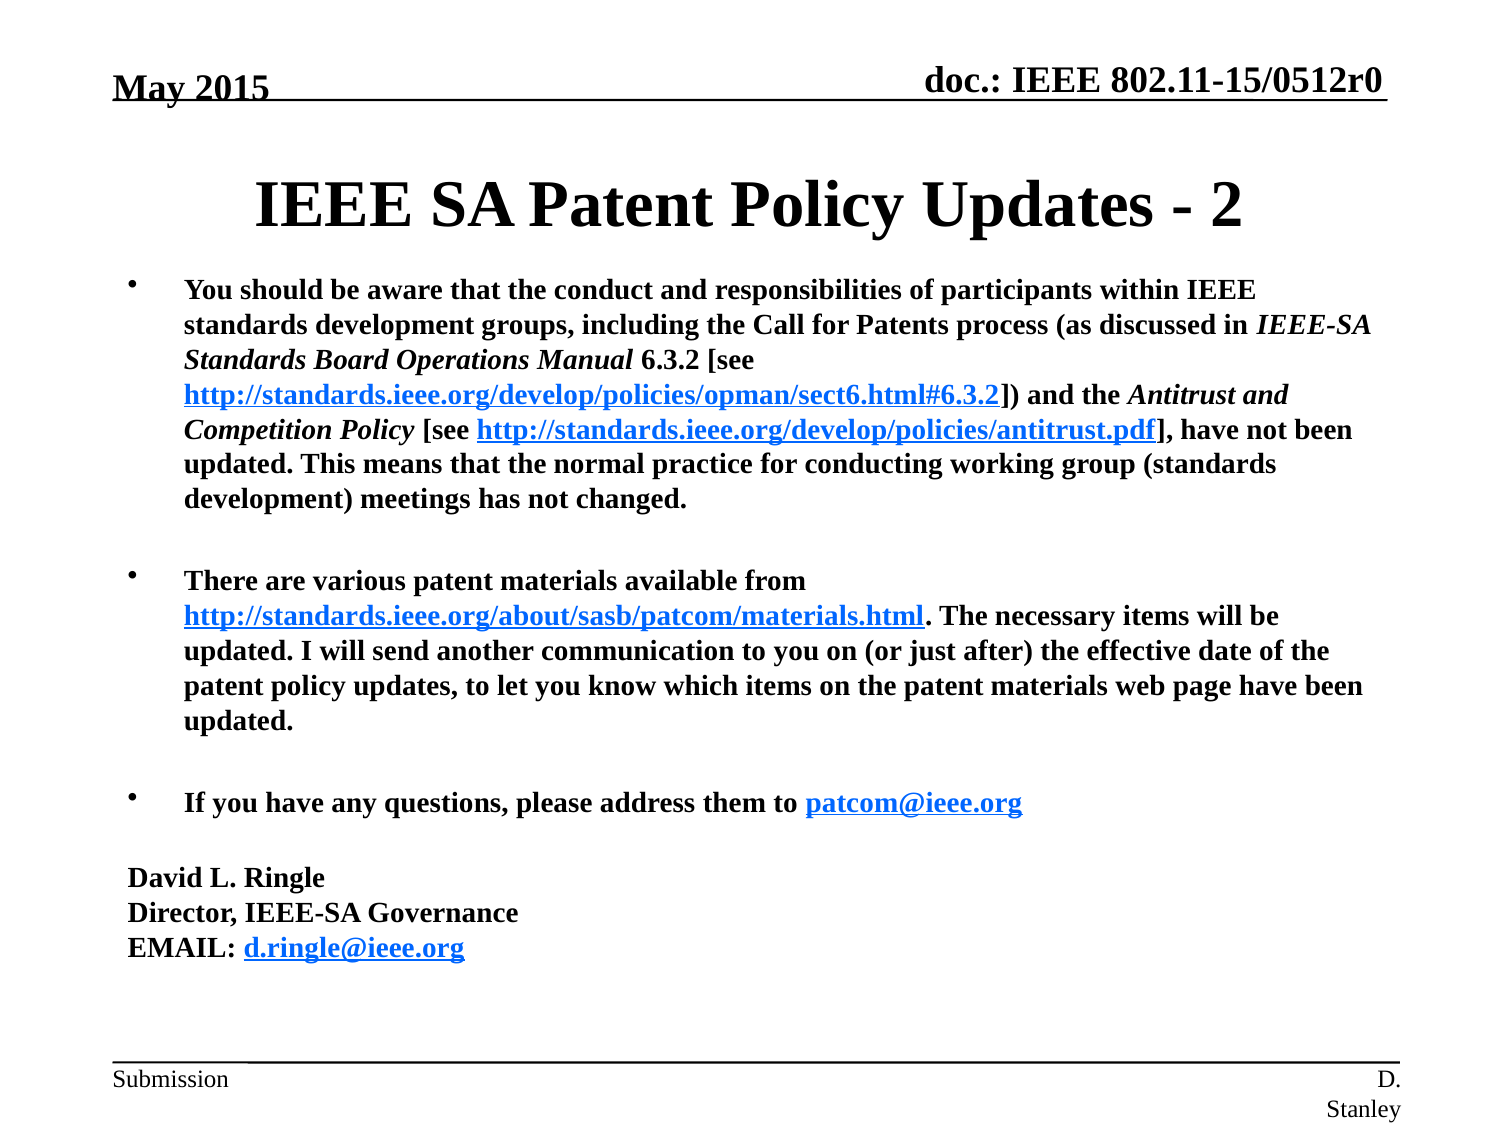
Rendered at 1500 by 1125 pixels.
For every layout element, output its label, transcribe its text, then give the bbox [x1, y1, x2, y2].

footer D. Stanley Aruba Networks [1324, 1061, 1402, 1093]
list You should be aware that the conduct and responsibilities of participants within IEEE standards development groups, including the Call for Patents process (as discussed in IEEE-SA Standards Board Operations Manual 6.3.2 [see http://standards.ieee.org/develop/policies/opman/sect6.html#6.3.2]) and the Antitrust and Competition Policy [see http://standards.ieee.org/develop/policies/antitrust.pdf], have not been updated. This means that the normal practice for conducting working group (standards development) meetings has not changed. There are various patent materials available from http://standards.ieee.org/about/sasb/patcom/materials.html. The necessary items will be updated. I will send another communication to you on (or just after) the effective date of the patent policy updates, to let you know which items on the patent materials web page have been updated. If you have any questions, please address them to patcom@ieee.org David L. Ringle Director, IEEE-SA Governance EMAIL: d.ringle@ieee.org [112, 262, 1388, 1051]
title IEEE SA Patent Policy Updates - 2 [112, 112, 1388, 262]
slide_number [112, 62, 401, 109]
